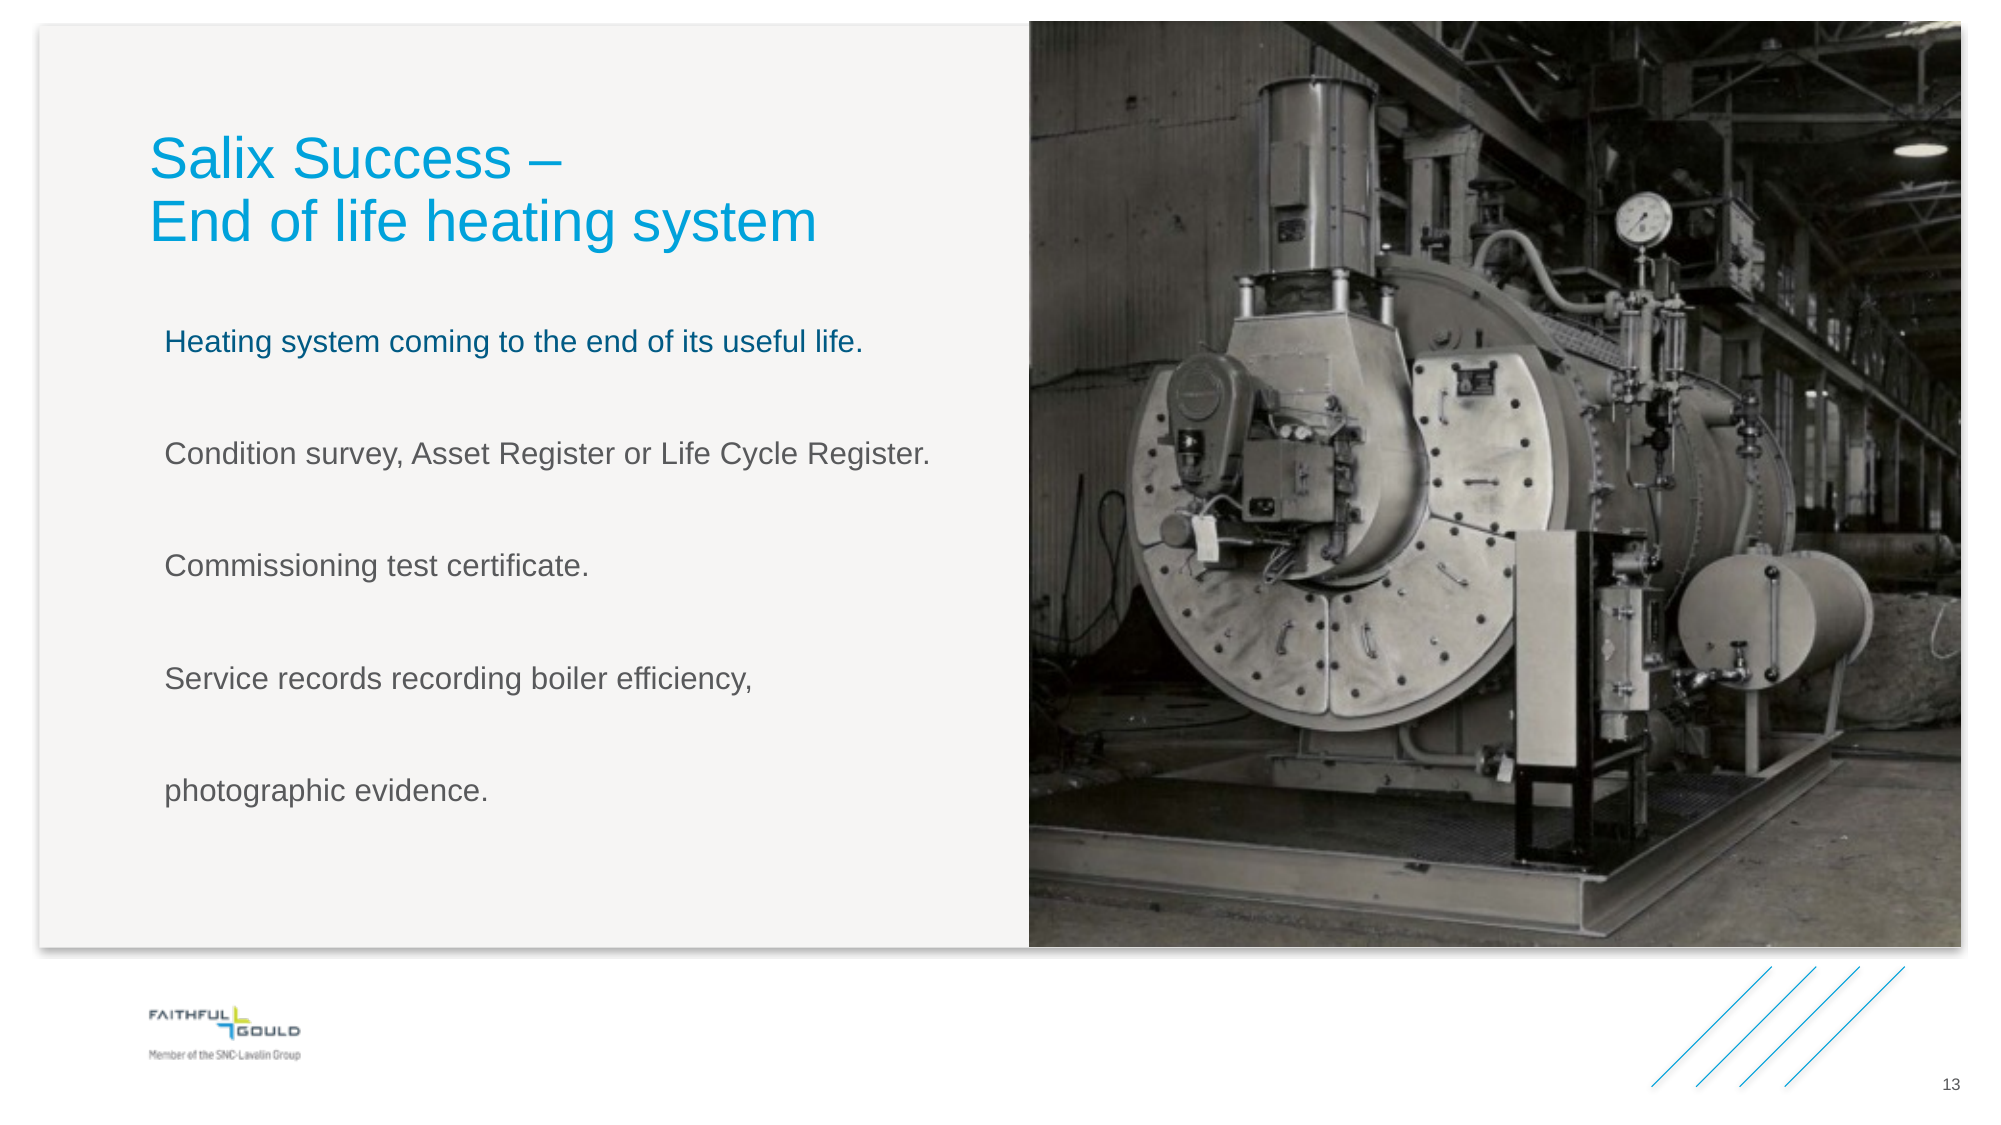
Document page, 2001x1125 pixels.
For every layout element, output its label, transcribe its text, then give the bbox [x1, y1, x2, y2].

picture [1651, 966, 1773, 1088]
picture [140, 978, 315, 1074]
picture [1739, 966, 1861, 1088]
title Salix Success – End of life heating system [149, 60, 903, 294]
picture [1029, 21, 1961, 948]
slide_number 13 [1882, 1063, 1961, 1095]
picture [1784, 966, 1906, 1088]
text_box Heating system coming to the end of its useful life. Condition survey, Asset Register or Life Cycle Register. Commissioning test certificate. Service records recording boiler efficiency, photographic evidence. [149, 294, 1024, 815]
